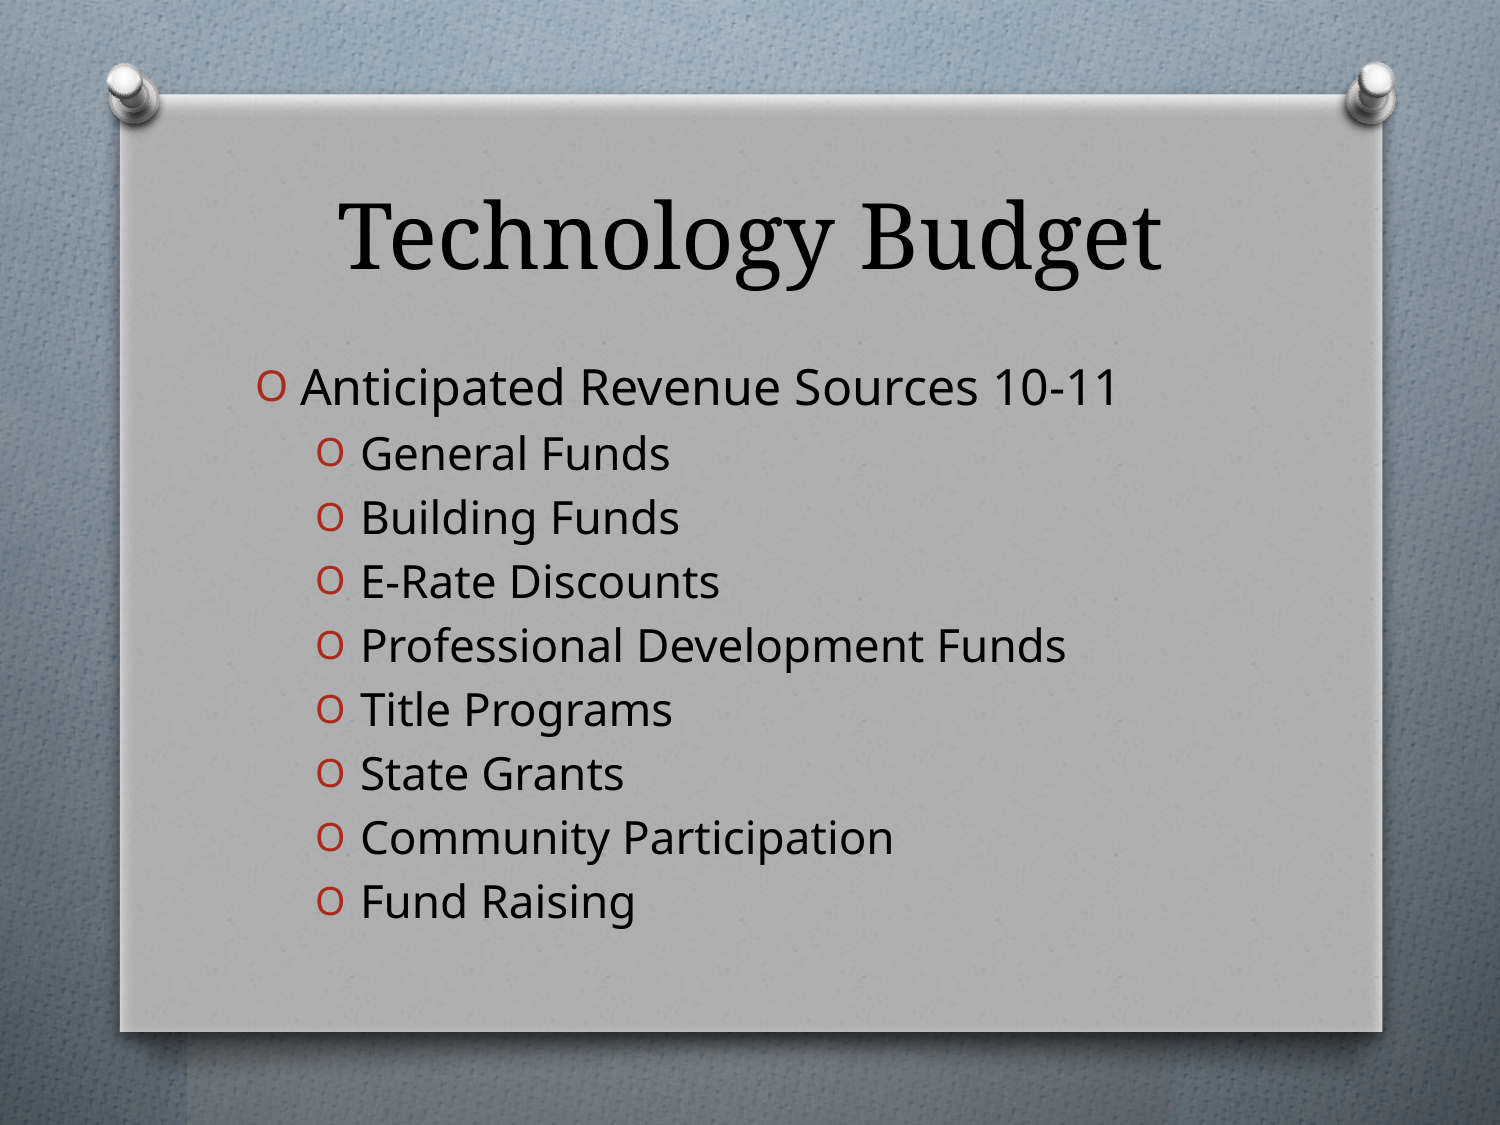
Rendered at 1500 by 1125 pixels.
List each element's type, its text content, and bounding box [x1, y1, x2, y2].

picture [75, 29, 198, 153]
picture [1317, 35, 1439, 156]
list Anticipated Revenue Sources 10-11 General Funds Building Funds E-Rate Discounts Professional Development Funds Title Programs State Grants Community Participation Fund Raising [240, 347, 1257, 939]
title Technology Budget [179, 134, 1323, 332]
